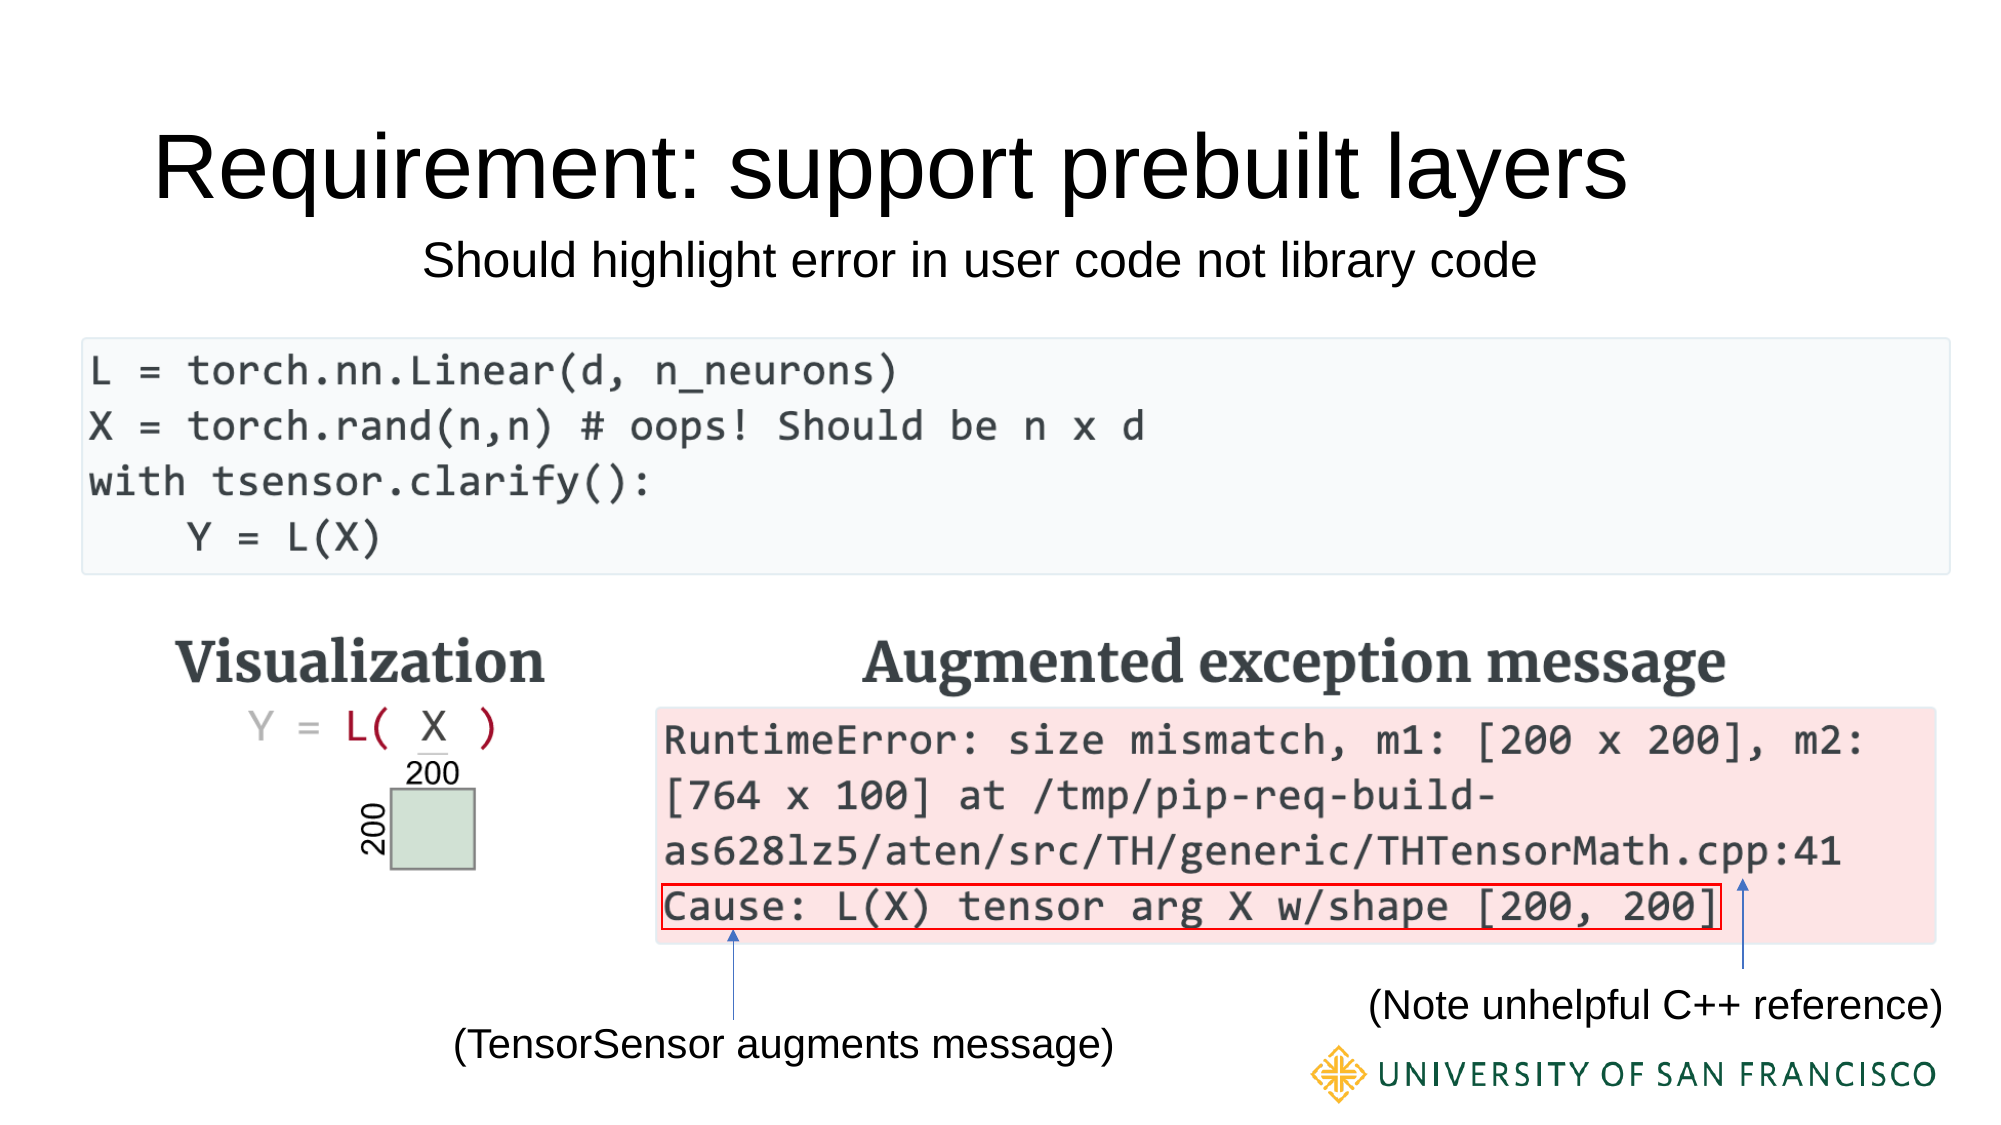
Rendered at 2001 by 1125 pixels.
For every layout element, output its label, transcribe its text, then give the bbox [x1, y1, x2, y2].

text_box (TensorSensor augments message) [438, 1009, 1131, 1074]
text_box (Note unhelpful C++ reference) [1353, 970, 1960, 1036]
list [77, 330, 1953, 956]
text_box Should highlight error in user code not library code [407, 219, 1554, 295]
title Requirement: support prebuilt layers [137, 59, 1863, 278]
